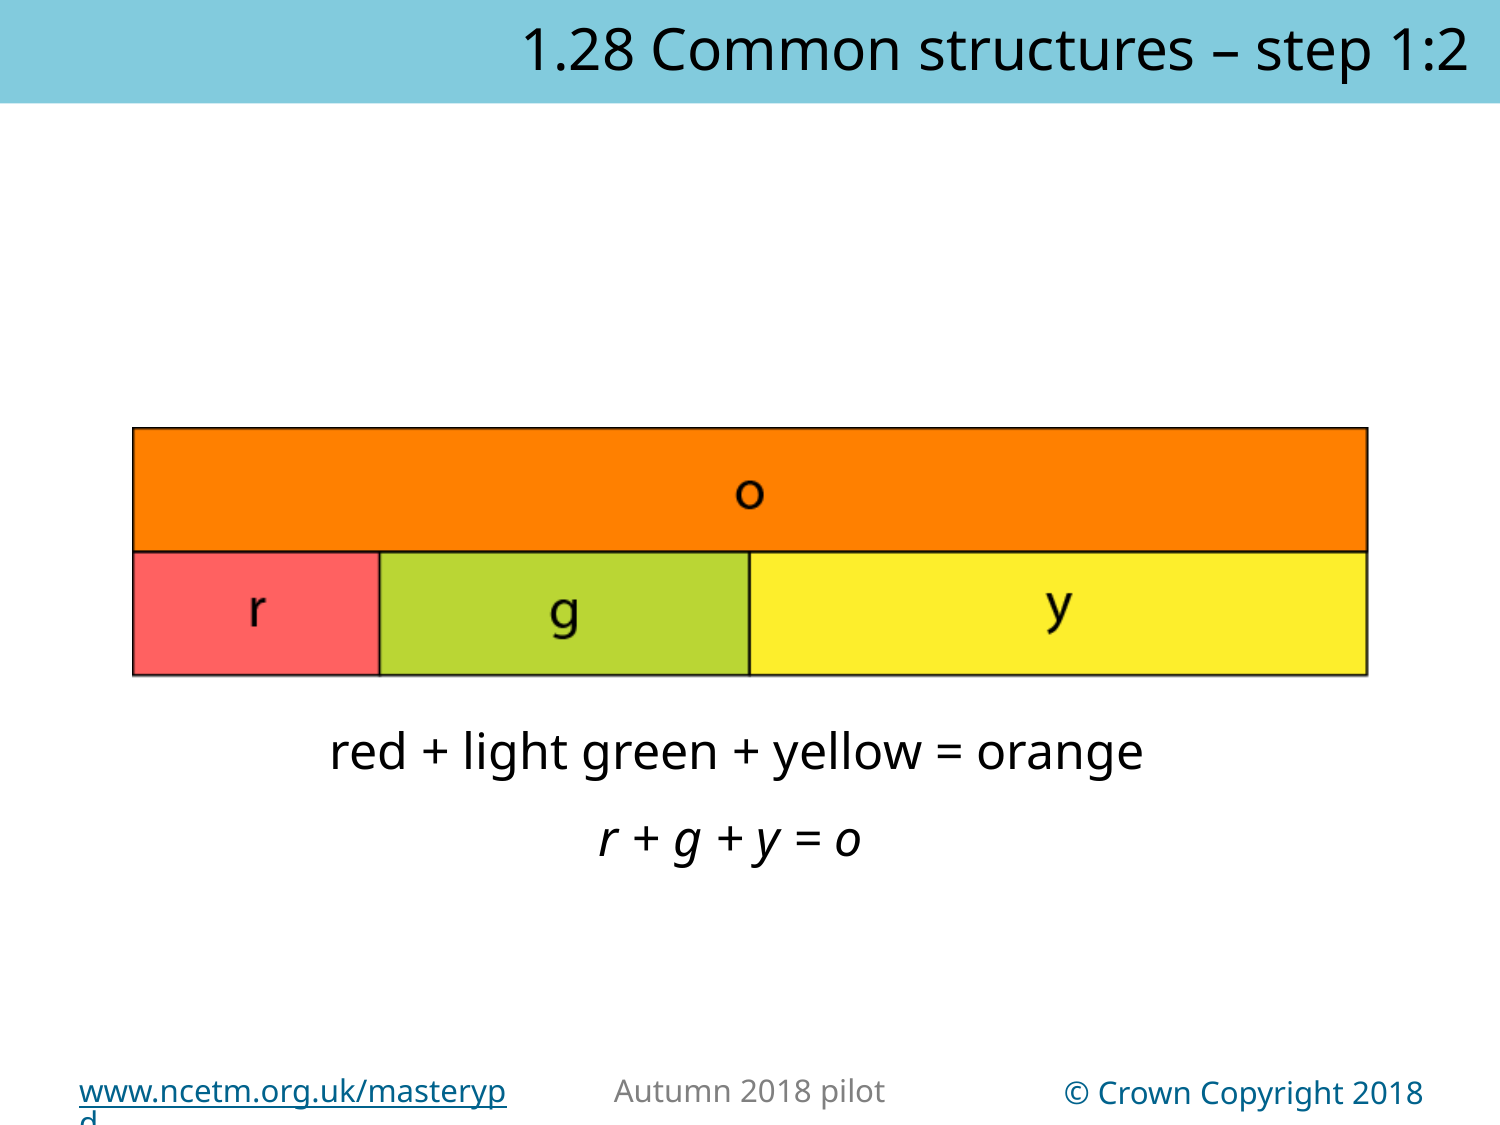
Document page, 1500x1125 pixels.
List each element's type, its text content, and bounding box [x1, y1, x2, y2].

picture [132, 427, 1372, 706]
text_box r + g + y = o [584, 798, 891, 874]
list 1.28 Common structures – step 1:2 [0, 0, 1500, 104]
text_box red + light green + yellow = orange [315, 712, 1160, 788]
